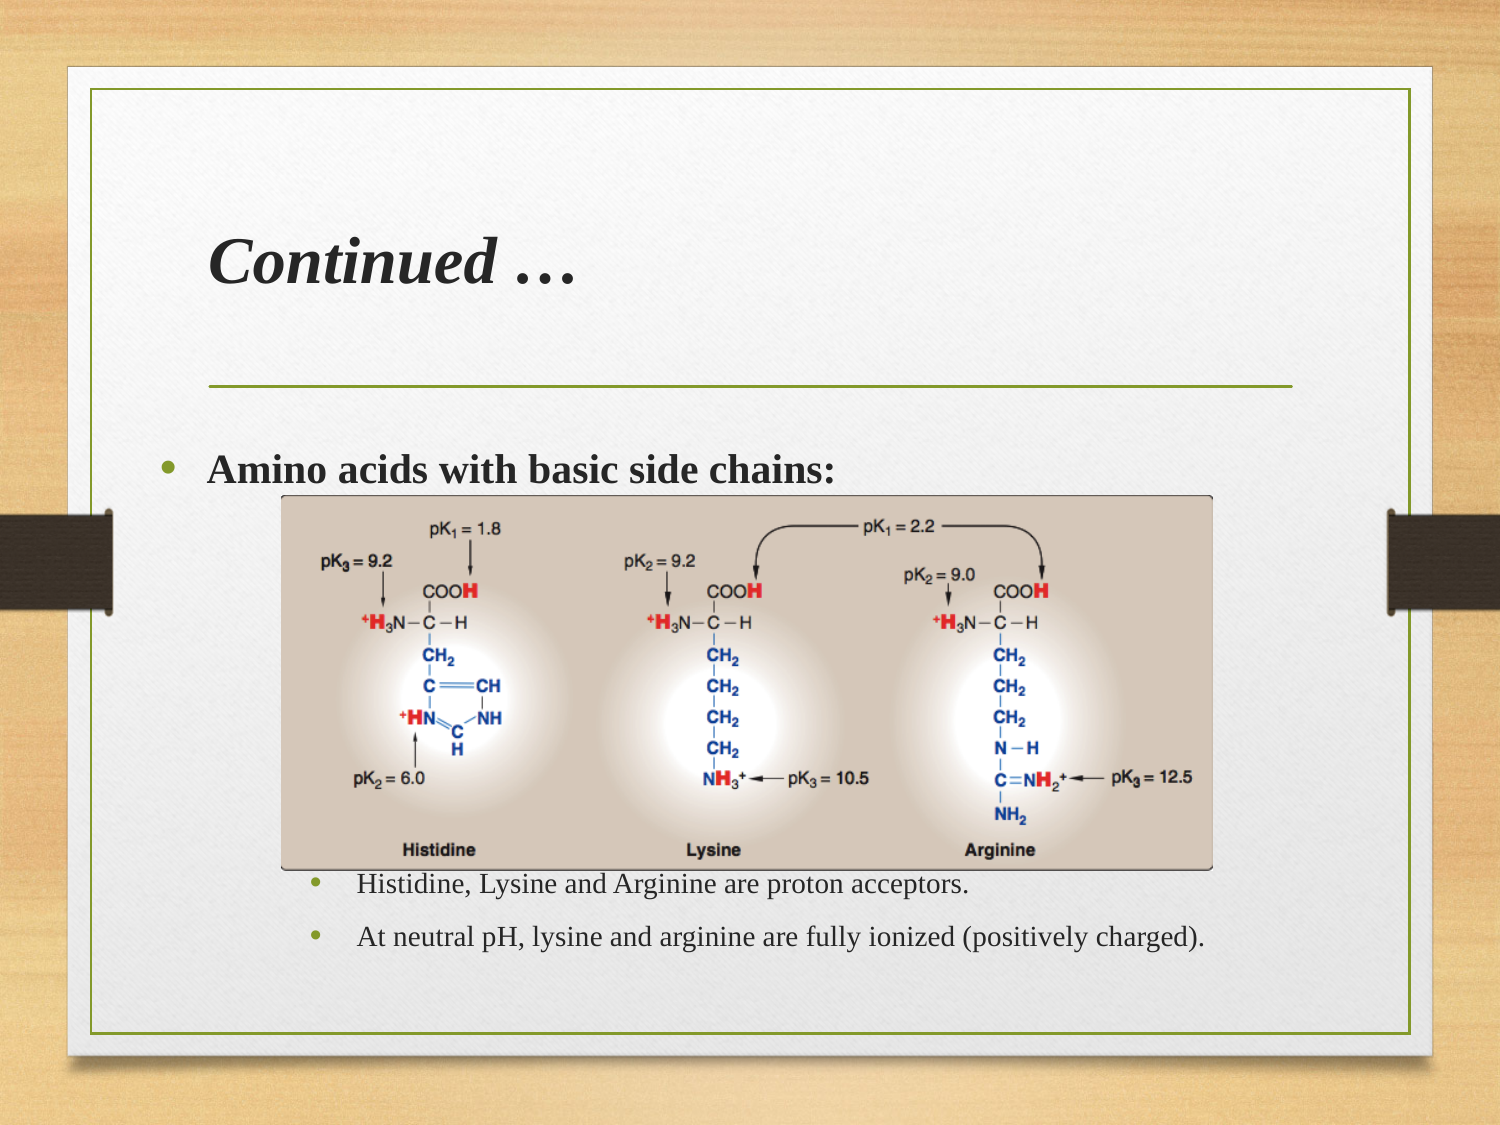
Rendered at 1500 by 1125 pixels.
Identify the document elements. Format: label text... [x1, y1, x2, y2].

list Amino acids with basic side chains: Histidine, Lysine and Arginine are proton acceptors. At neutral pH, lysine and arginine are fully ionized (positively charged). [144, 434, 1340, 1081]
picture [0, 0, 1500, 1125]
title Continued … [193, 150, 1309, 365]
